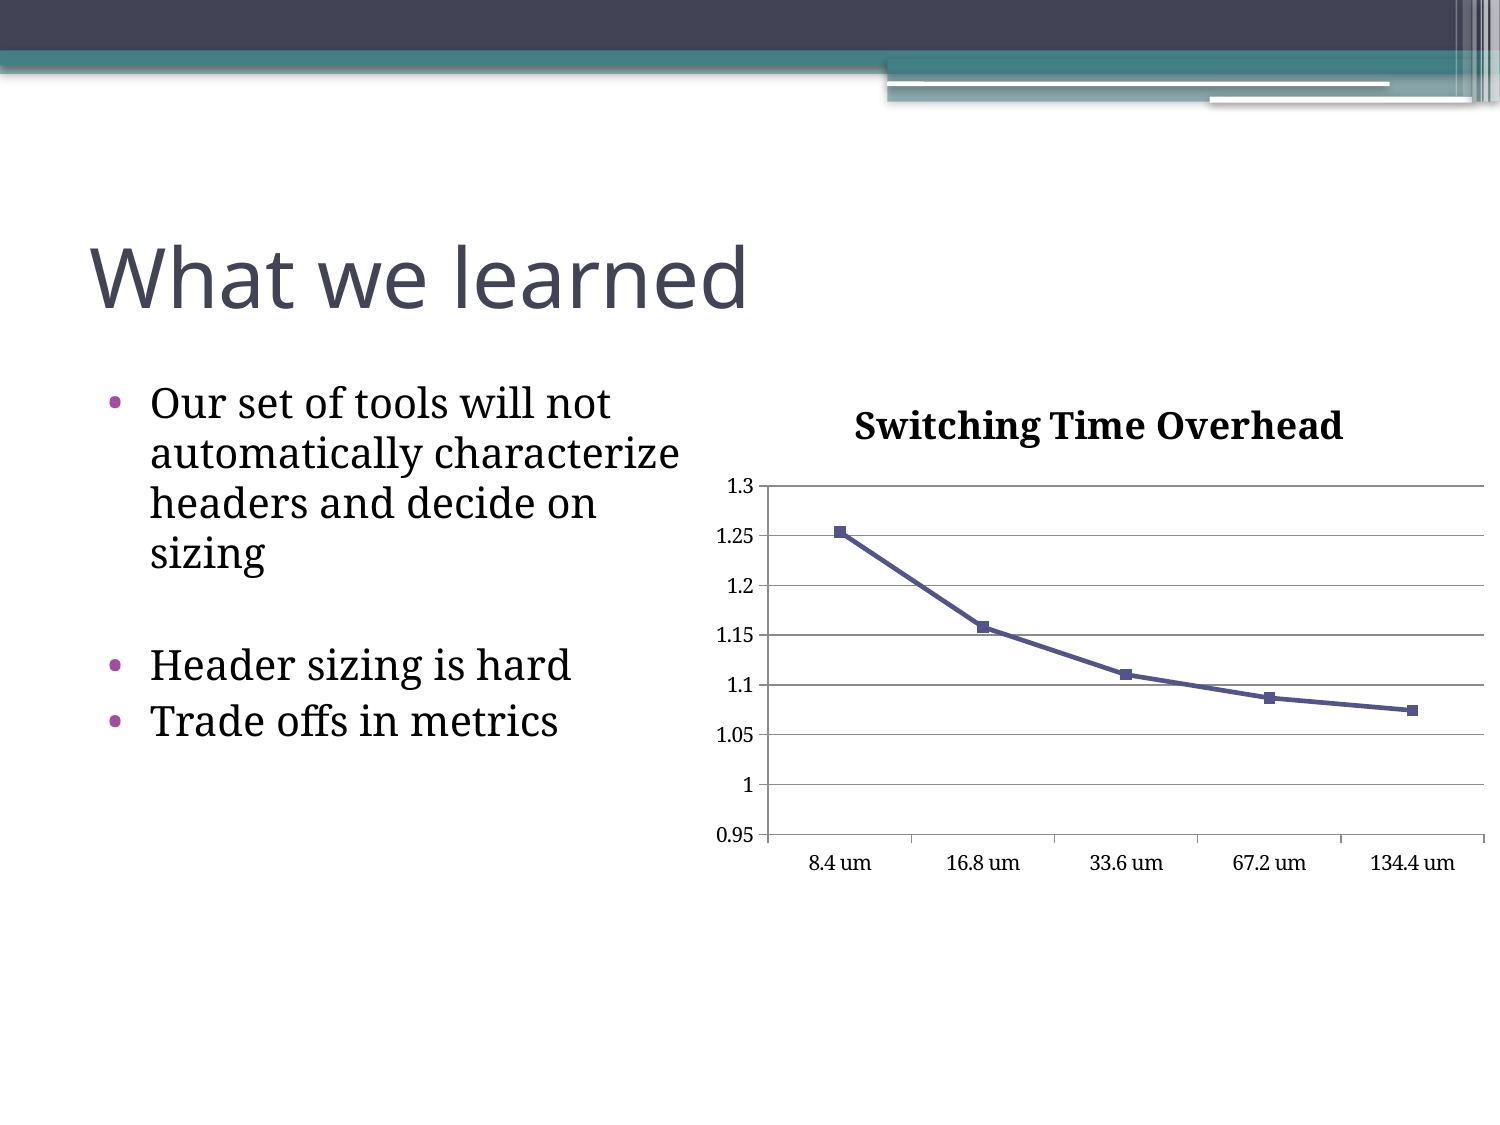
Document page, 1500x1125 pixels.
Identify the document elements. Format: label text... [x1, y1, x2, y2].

title What we learned [75, 187, 1425, 363]
chart [699, 368, 1500, 888]
list Our set of tools will not automatically characterize headers and decide on sizing Header sizing is hard Trade offs in metrics [75, 368, 738, 1112]
